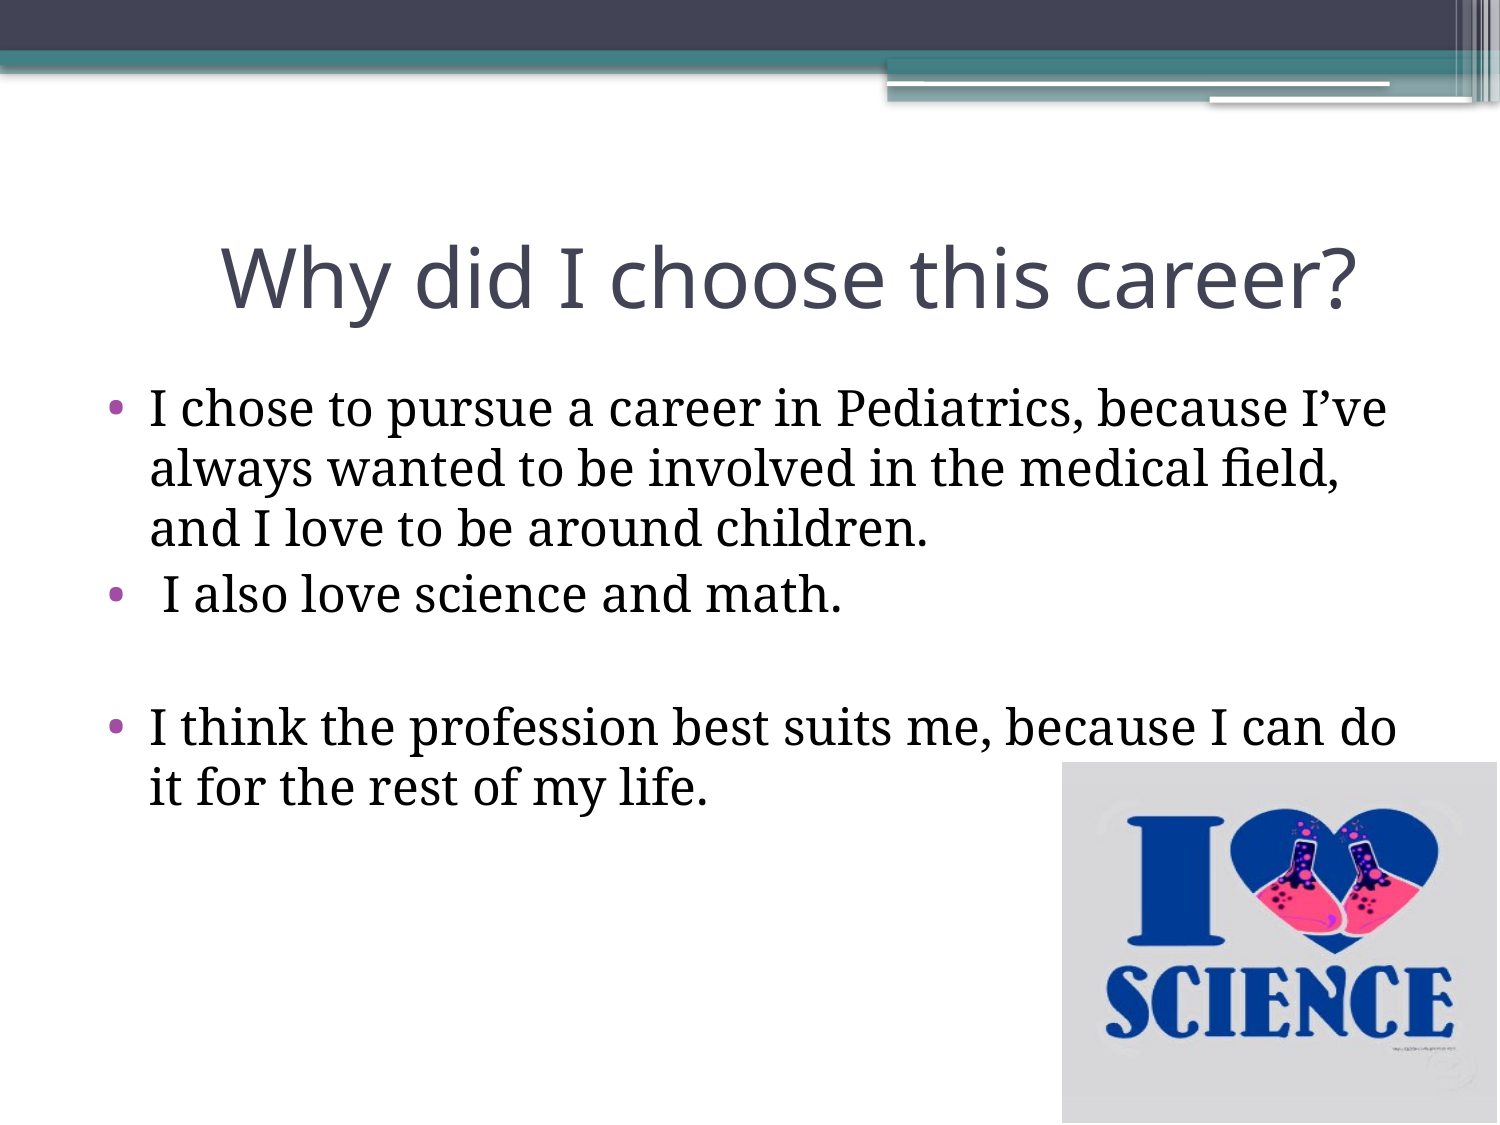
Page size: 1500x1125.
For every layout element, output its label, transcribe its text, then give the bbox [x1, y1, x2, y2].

title Why did I choose this career? [75, 187, 1425, 363]
picture [1062, 762, 1498, 1123]
list I chose to pursue a career in Pediatrics, because I’ve always wanted to be involved in the medical field, and I love to be around children. I also love science and math. I think the profession best suits me, because I can do it for the rest of my life. [75, 368, 1425, 1079]
